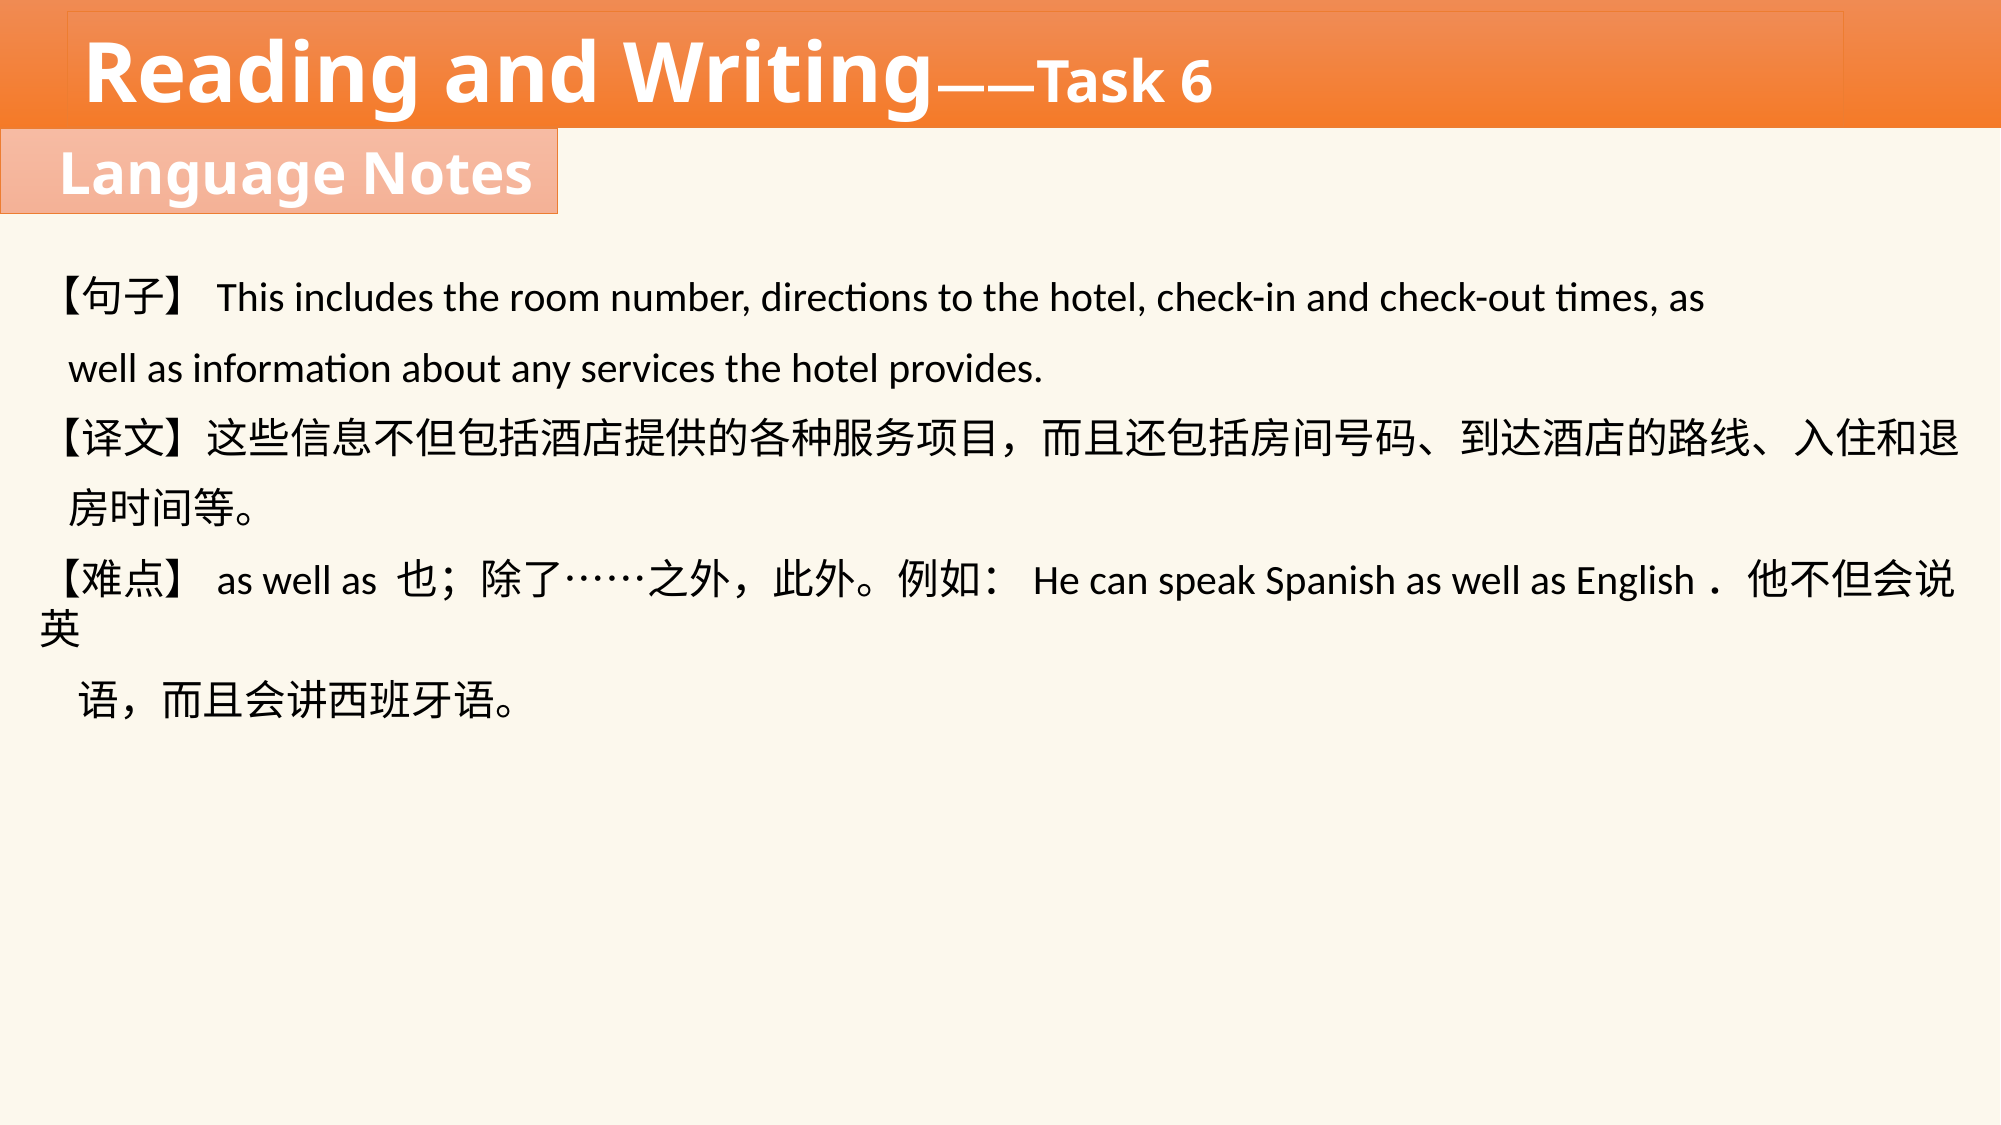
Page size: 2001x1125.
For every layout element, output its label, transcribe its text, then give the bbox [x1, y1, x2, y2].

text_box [0, 0, 2000, 215]
list 【句子】This includes the room number, directions to the hotel, check-in and check-out times, as well as information about any services the hotel provides. 【译文】这些信息不但包括酒店提供的各种服务项目，而且还包括房间号码、到达酒店的路线、入住和退 房时间等。 【难点】as well as 也；除了……之外，此外。例如：He can speak Spanish as well as English．他不但会说英 语，而且会讲西班牙语。 [24, 262, 1978, 1115]
